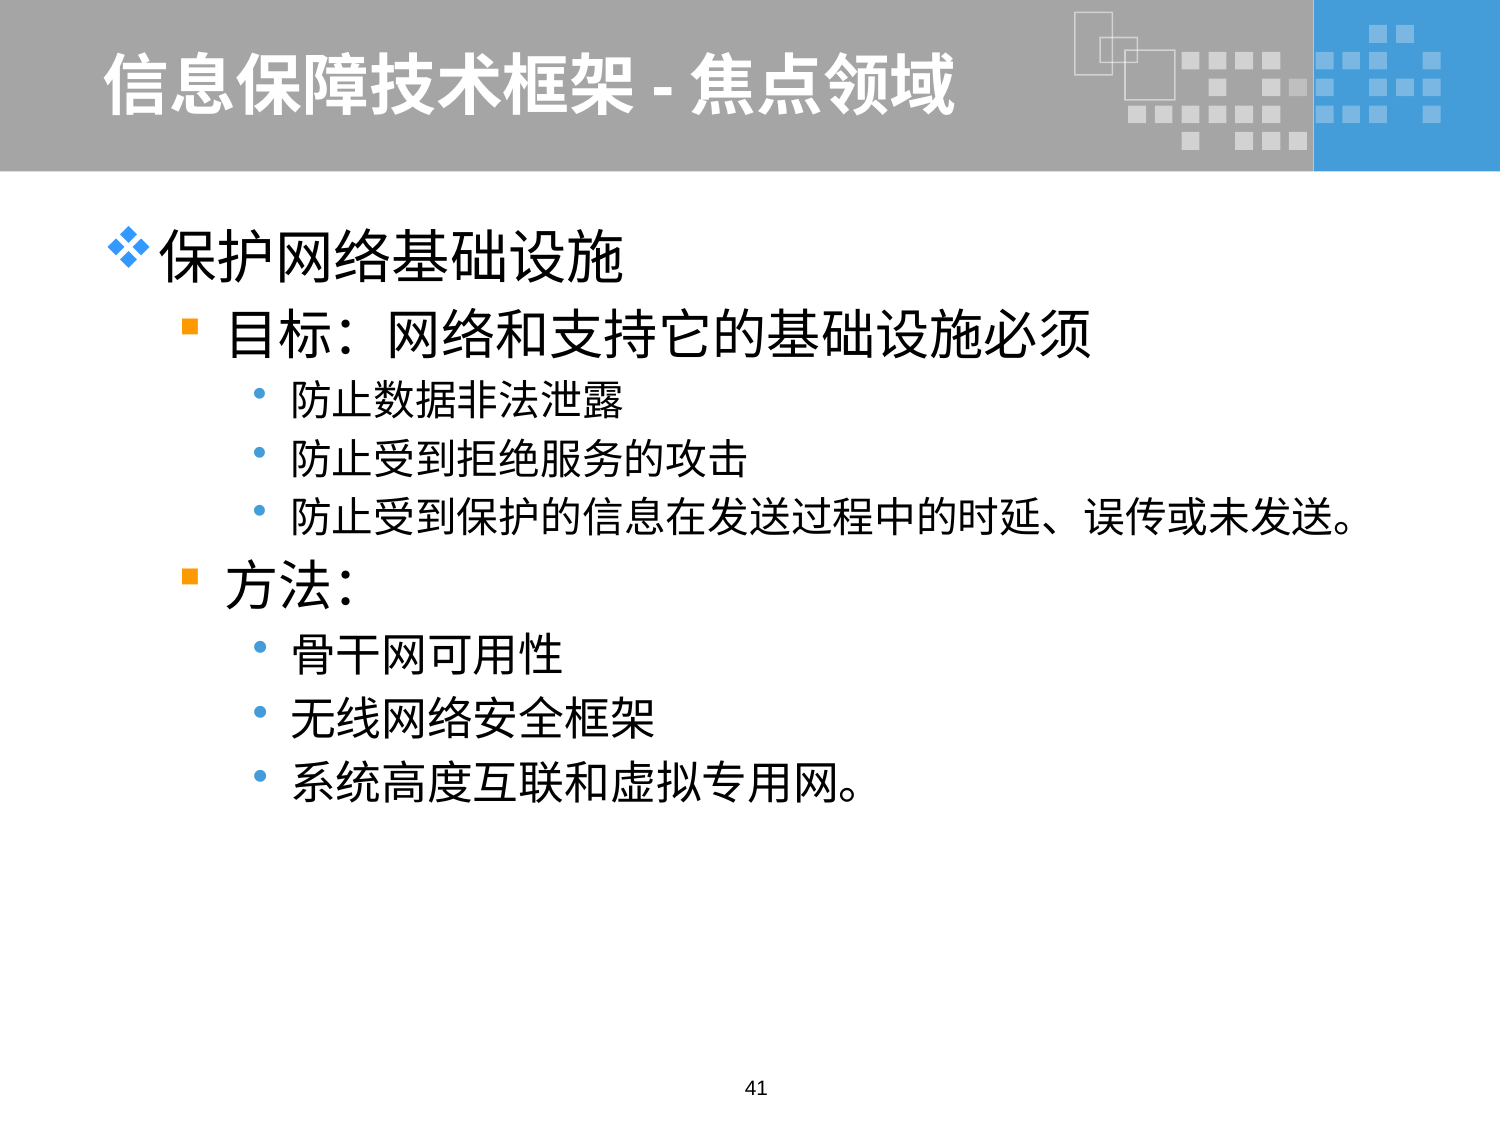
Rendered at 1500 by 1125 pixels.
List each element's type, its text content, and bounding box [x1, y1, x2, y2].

slide_number 41 [687, 1066, 826, 1111]
list 保护网络基础设施 目标：网络和支持它的基础设施必须 防止数据非法泄露 防止受到拒绝服务的攻击 防止受到保护的信息在发送过程中的时延、误传或未发送。 方法： 骨干网可用性 无线网络安全框架 系统高度互联和虚拟专用网。 [87, 212, 1432, 1050]
title 信息保障技术框架-焦点领域 [87, 42, 1252, 123]
